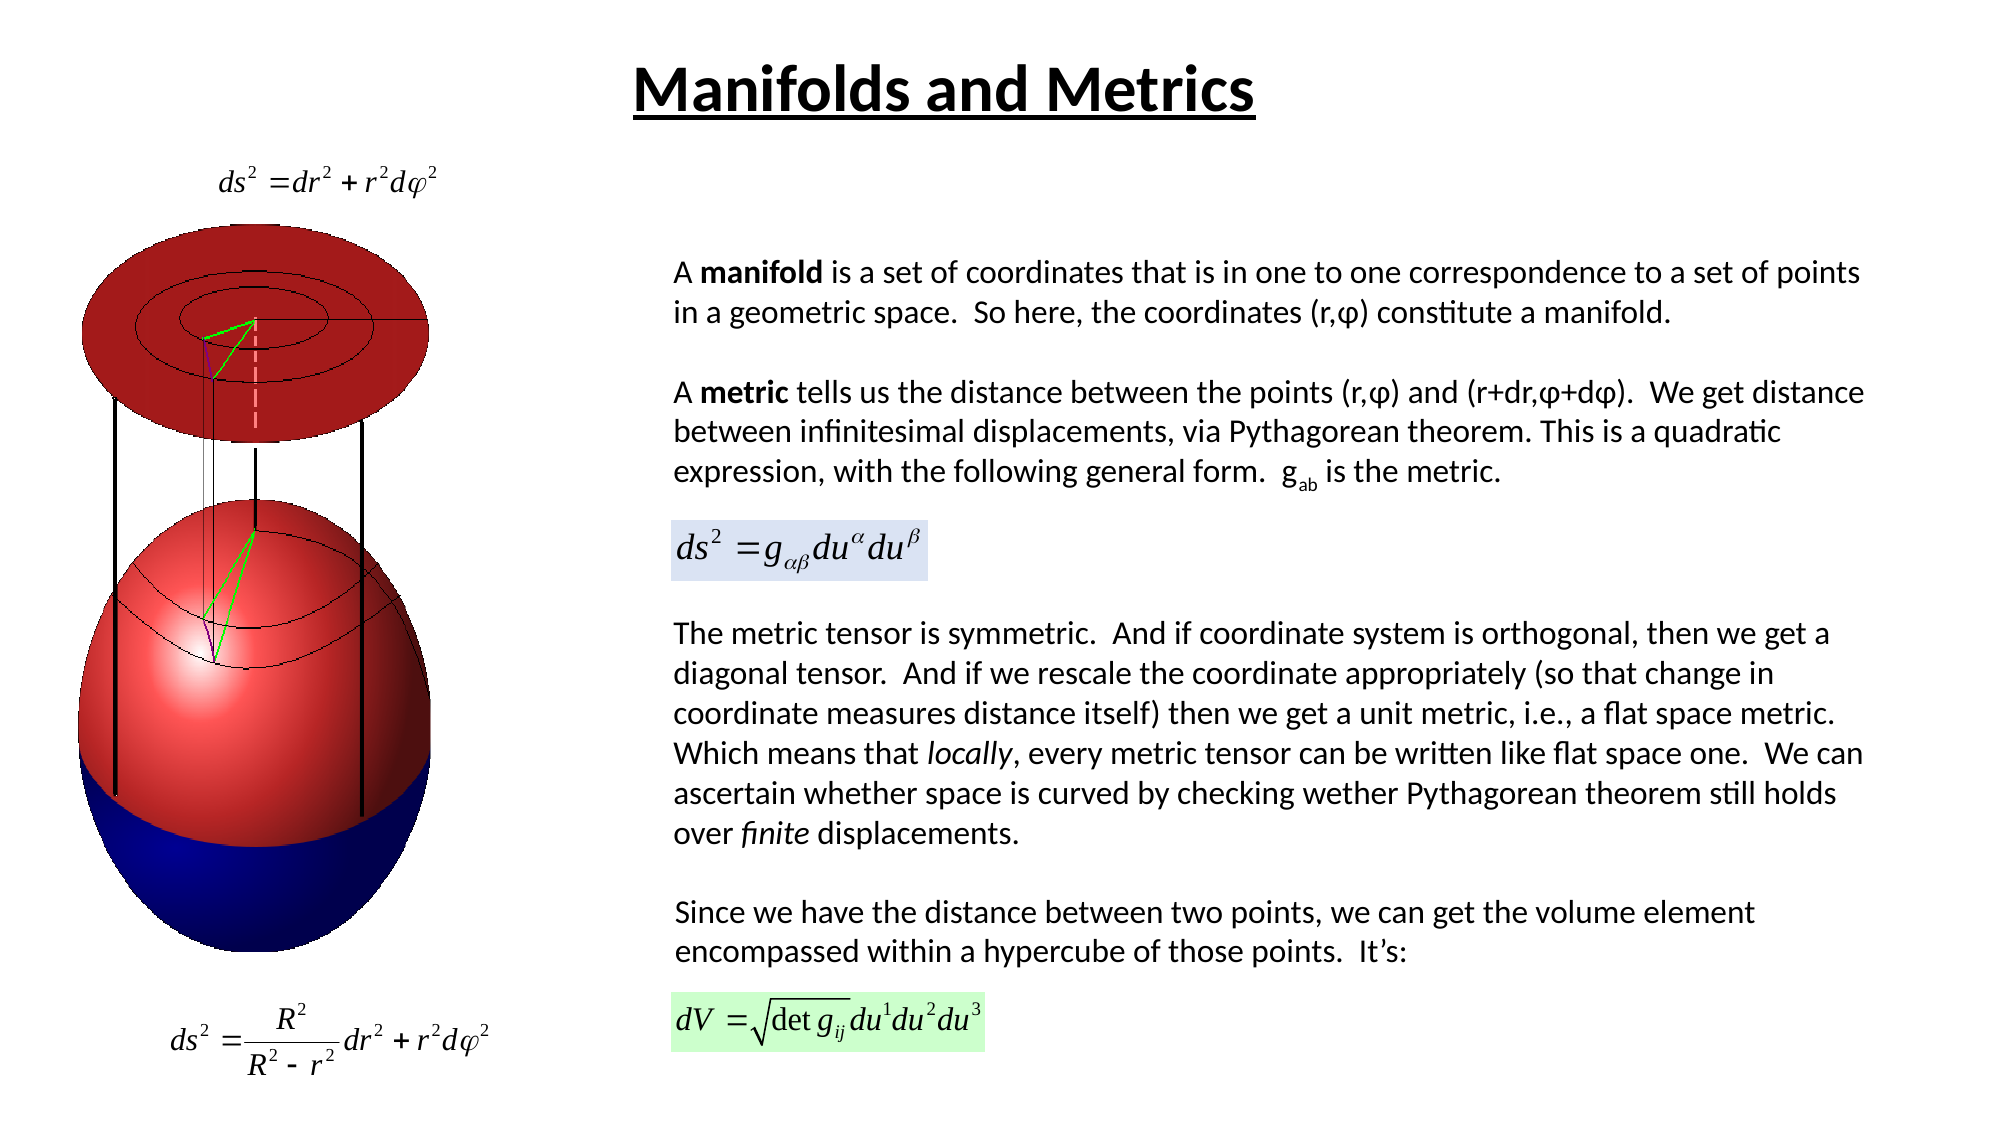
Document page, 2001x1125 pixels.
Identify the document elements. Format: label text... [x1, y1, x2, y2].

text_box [670, 991, 985, 1053]
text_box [670, 519, 928, 582]
text_box The metric tensor is symmetric. And if coordinate system is orthogonal, then we get a diagonal tensor. And if we rescale the coordinate appropriately (so that change in coordinate measures distance itself) then we get a unit metric, i.e., a flat space metric. Which means that locally, every metric tensor can be written like flat space one. We can ascertain whether space is curved by checking wether Pythagorean theorem still holds over finite displacements. [658, 603, 1904, 859]
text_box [213, 158, 444, 206]
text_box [78, 220, 556, 995]
text_box Since we have the distance between two points, we can get the volume element encompassed within a hypercube of those points. It’s: [660, 882, 1955, 977]
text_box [165, 994, 497, 1082]
text_box A manifold is a set of coordinates that is in one to one correspondence to a set of points in a geometric space. So here, the coordinates (r,φ) constitute a manifold. A metric tells us the distance between the points (r,φ) and (r+dr,φ+dφ). We get distance between infinitesimal displacements, via Pythagorean theorem. This is a quadratic expression, with the following general form. gab is the metric. [658, 242, 1888, 503]
text_box Manifolds and Metrics [618, 37, 1271, 132]
